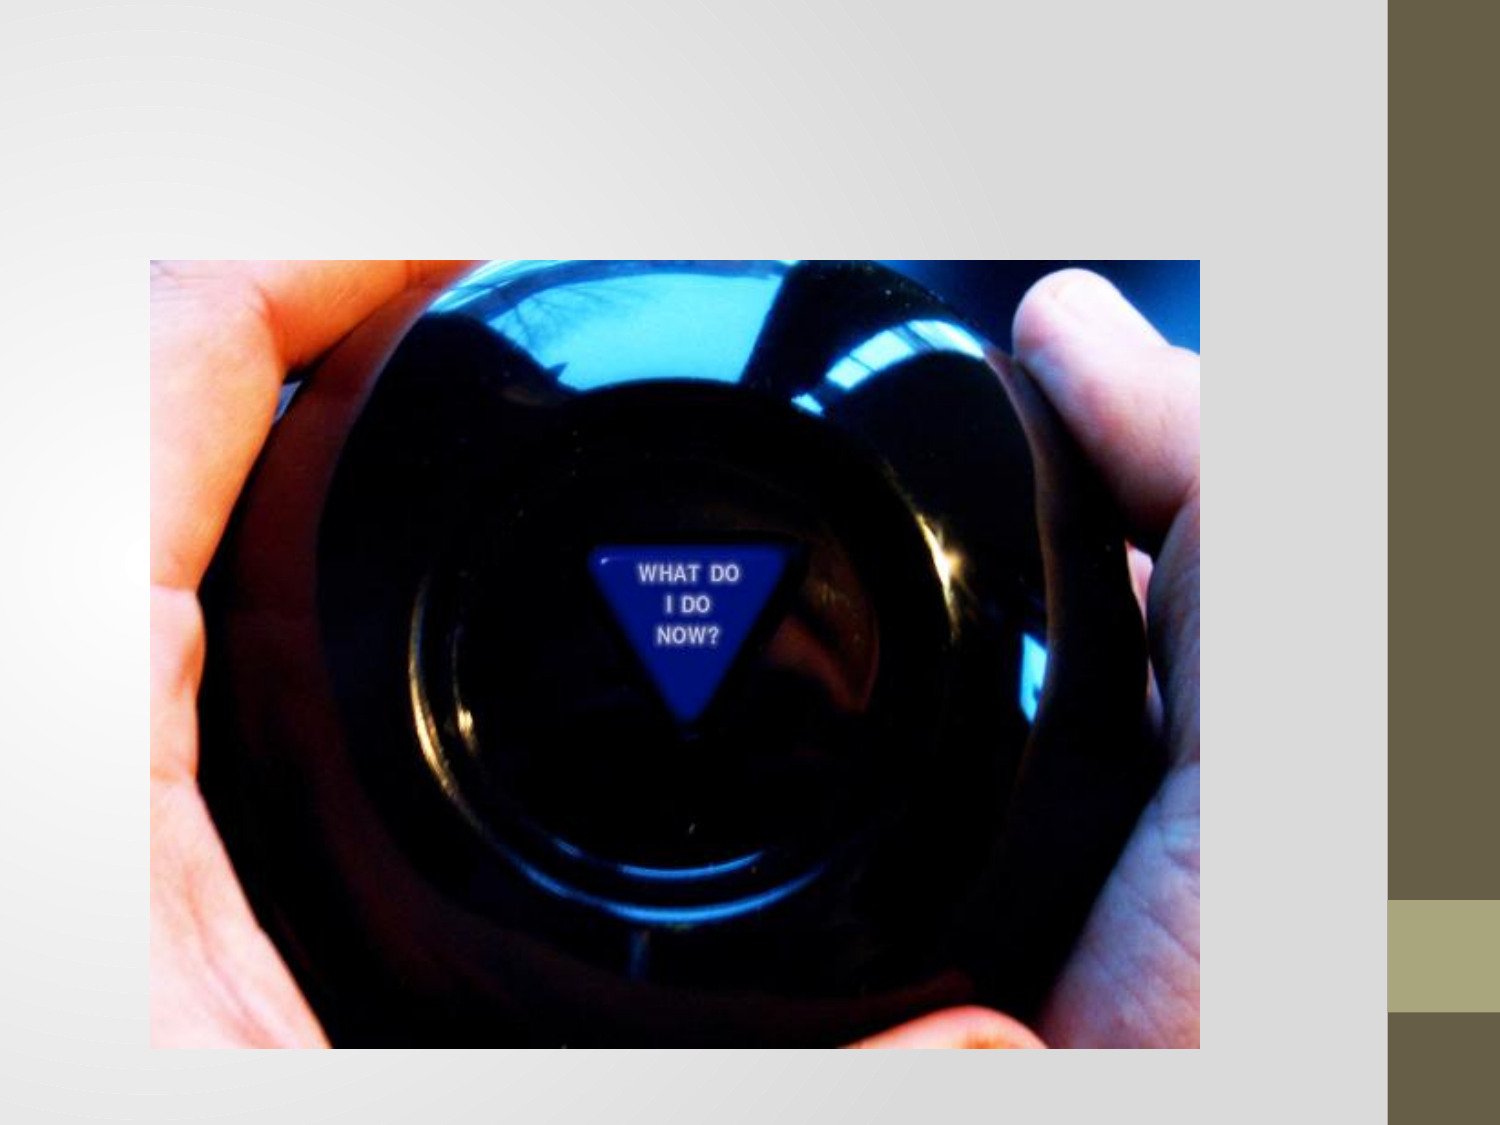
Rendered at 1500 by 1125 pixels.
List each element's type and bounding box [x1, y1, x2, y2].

picture [149, 260, 1201, 1049]
